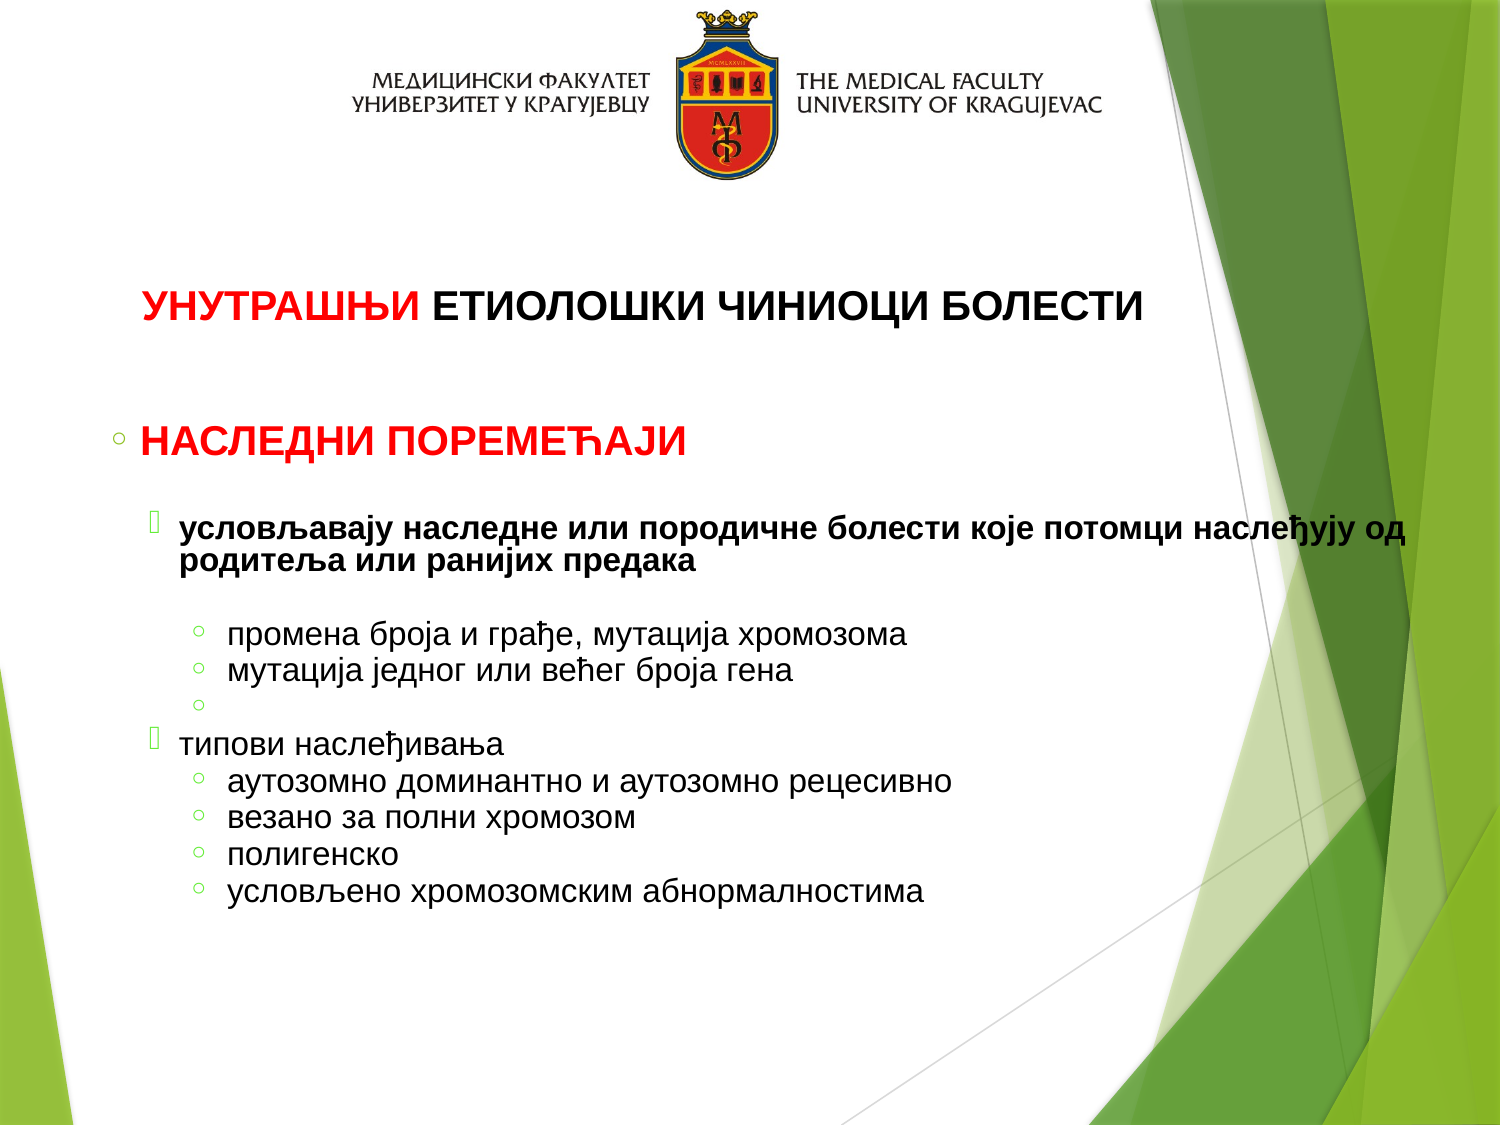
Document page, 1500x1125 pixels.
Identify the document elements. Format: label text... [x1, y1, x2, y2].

picture [328, 0, 1125, 191]
text_box УНУТРАШЊИ ЕТИОЛОШКИ ЧИНИОЦИ БОЛЕСТИ НАСЛЕДНИ ПОРЕМЕЋАЈИ условљавају наследне или породичне болести које потомци наслеђују од родитеља или ранијих предака промена броја и грађе, мутација хромозома мутација једног или већег броја гена типови наслеђивања аутозомно доминантно и аутозомно рецесивно везано за полни хромозом полигенско условљено хромозомским абнормалностима [35, 243, 1500, 1006]
